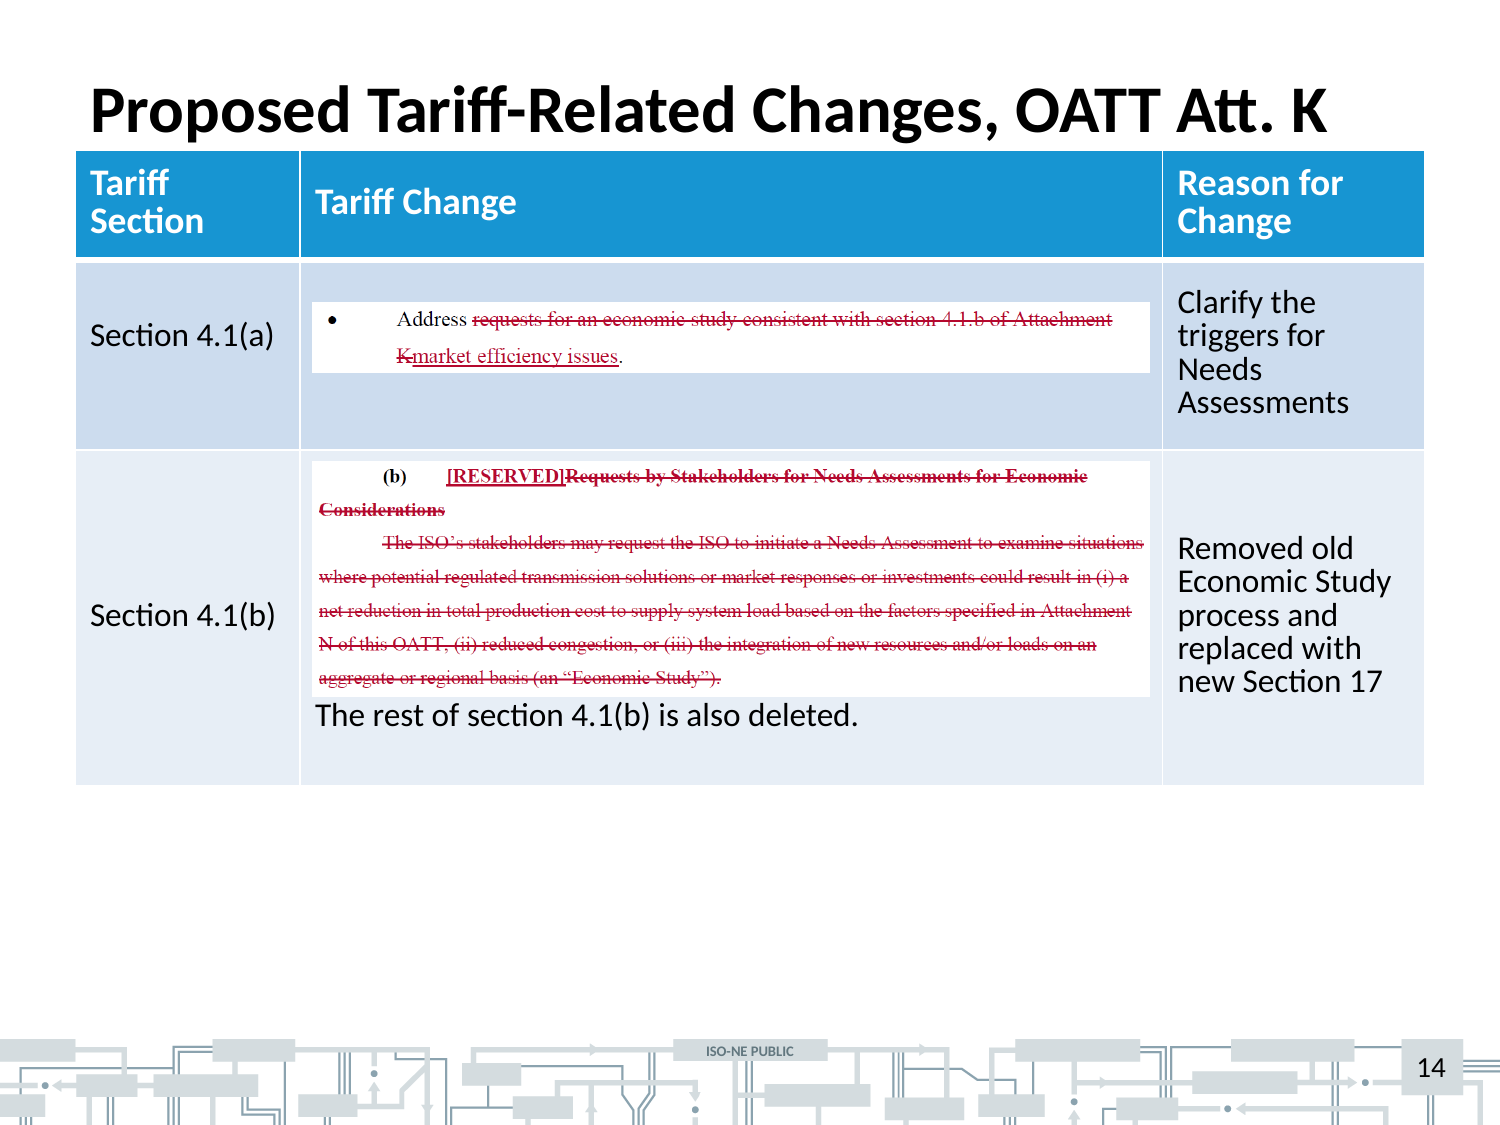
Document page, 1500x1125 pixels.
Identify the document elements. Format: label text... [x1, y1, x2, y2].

table_cell Section 4.1(b) [76, 451, 299, 785]
title Proposed Tariff-Related Changes, OATT Att. K [75, 12, 1425, 149]
picture [312, 301, 1151, 374]
table_header Reason for Change [1163, 151, 1424, 257]
slide_number 14 [1400, 1044, 1463, 1088]
table_header Tariff Change [301, 151, 1162, 257]
table_cell Clarify the triggers for Needs Assessments [1163, 263, 1424, 449]
table_cell Removed old Economic Study process and replaced with new Section 17 [1163, 451, 1424, 785]
picture [312, 461, 1151, 697]
table_cell The rest of section 4.1(b) is also deleted. [301, 451, 1162, 785]
picture [0, 1031, 1500, 1125]
table_cell [301, 263, 1162, 449]
table_cell Section 4.1(a) [76, 263, 299, 449]
table_header Tariff Section [76, 151, 299, 257]
